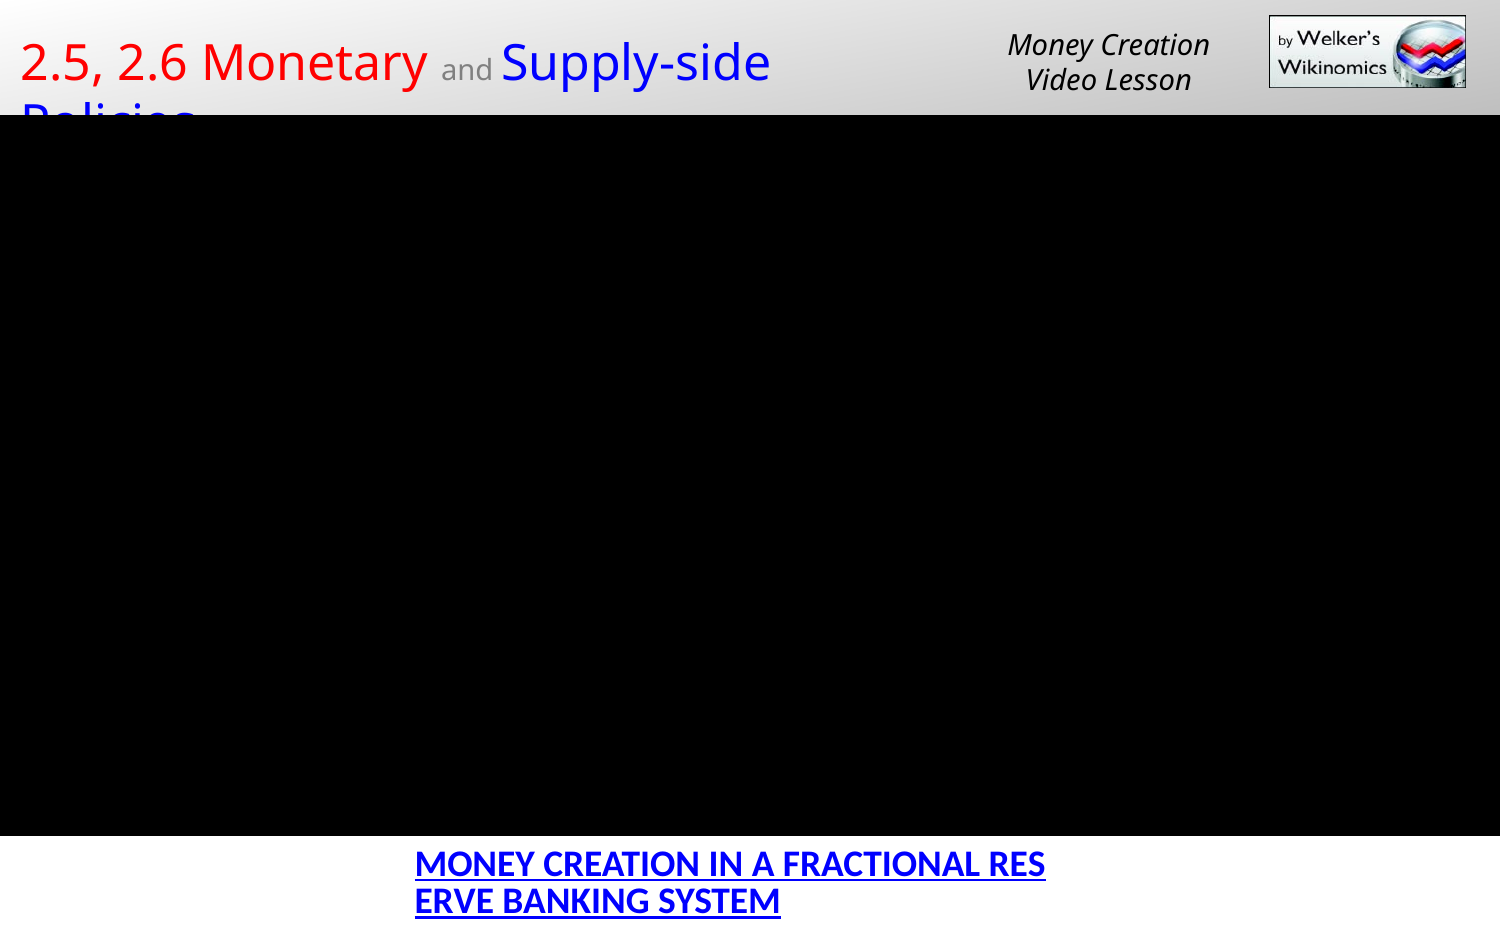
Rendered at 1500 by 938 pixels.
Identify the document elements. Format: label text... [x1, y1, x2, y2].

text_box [0, 0, 1500, 113]
text_box MONEY CREATION IN A FRACTIONAL RESERVE BANKING SYSTEM [399, 846, 1063, 892]
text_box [0, 114, 1500, 837]
